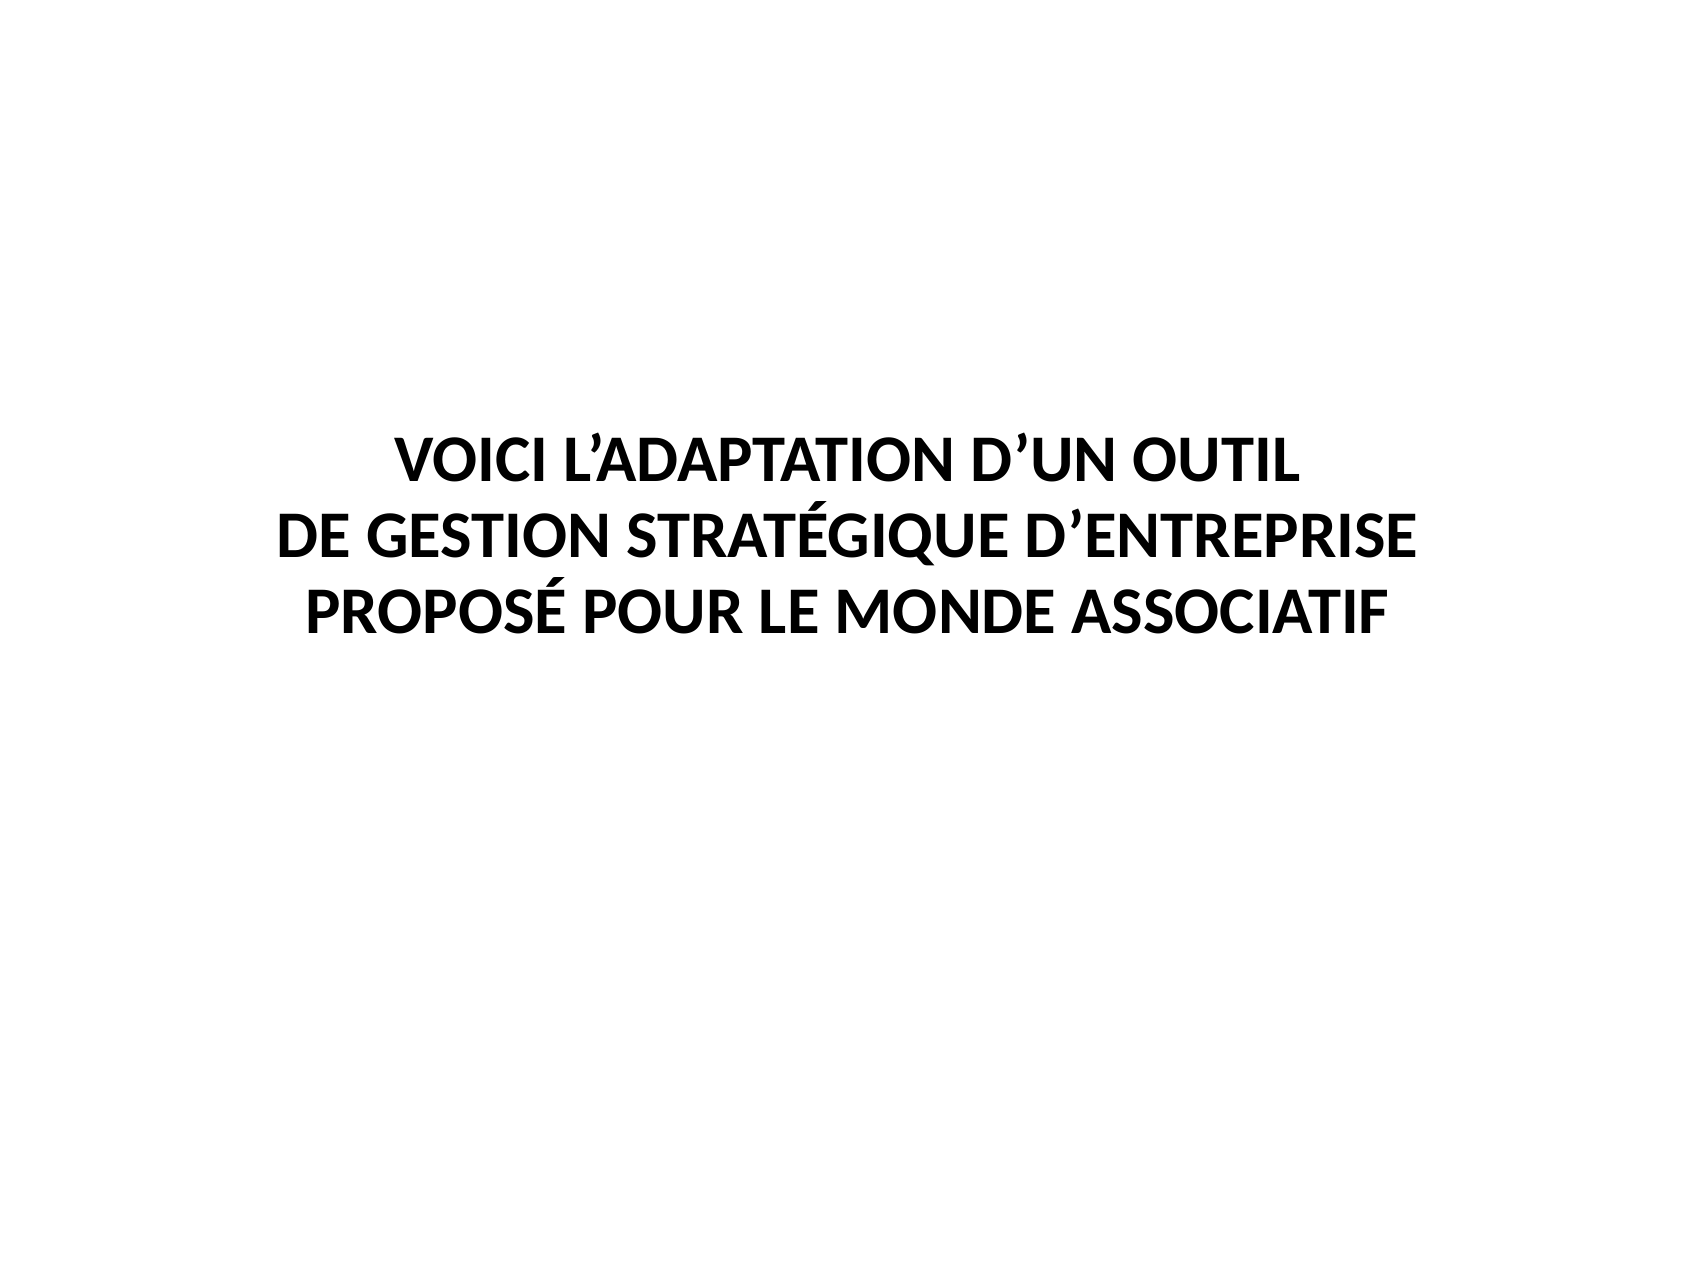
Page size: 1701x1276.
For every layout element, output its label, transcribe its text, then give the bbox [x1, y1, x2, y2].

text_box VOICI L’ADAPTATION D’UN OUTIL DE GESTION STRATÉGIQUE D’ENTREPRISE PROPOSÉ POUR LE MONDE ASSOCIATIF [0, 413, 1699, 656]
